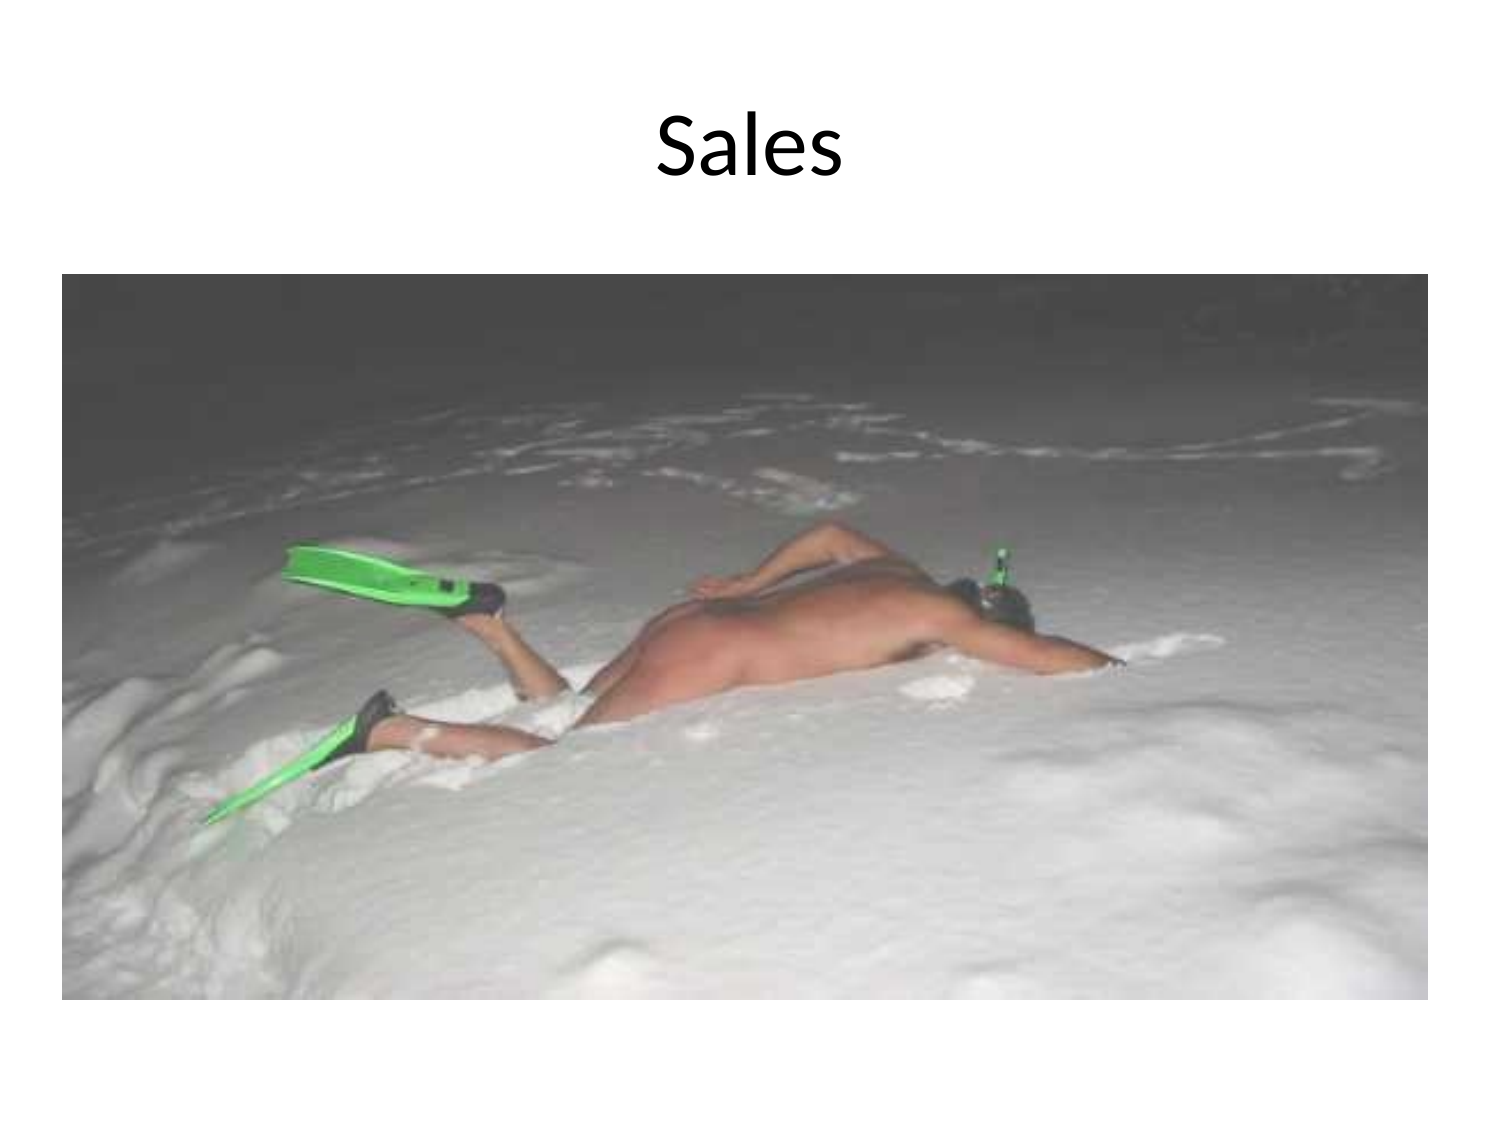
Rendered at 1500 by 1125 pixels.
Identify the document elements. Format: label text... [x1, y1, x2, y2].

title Sales [75, 45, 1425, 233]
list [62, 274, 1428, 1001]
